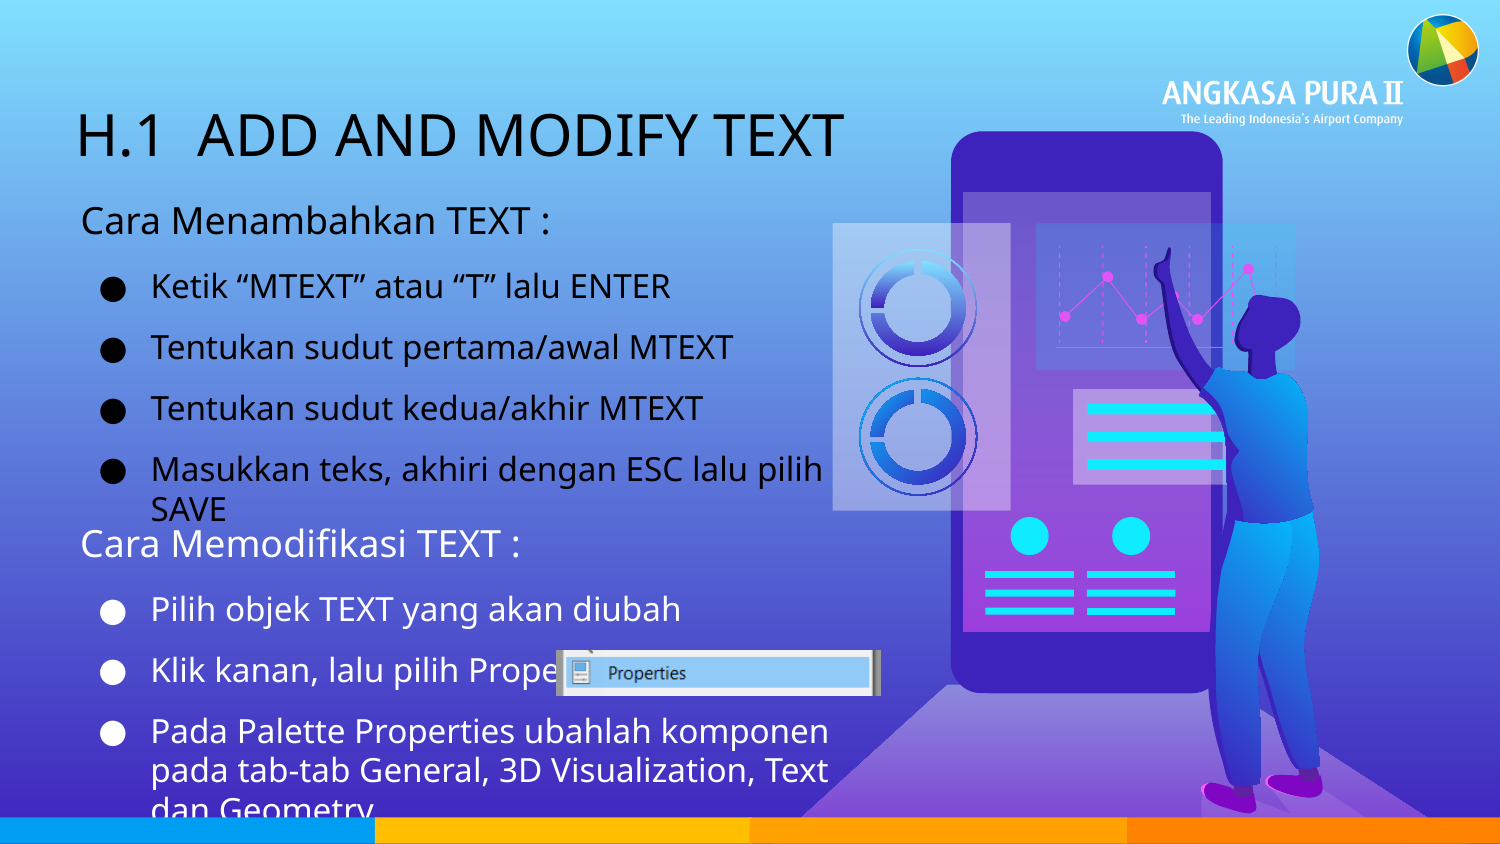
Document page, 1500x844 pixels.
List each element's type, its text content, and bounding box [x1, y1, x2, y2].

text_box Cara Memodifikasi TEXT : [65, 511, 744, 573]
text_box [749, 131, 1500, 816]
list Ketik “MTEXT” atau “T” lalu ENTER Tentukan sudut pertama/awal MTEXT Tentukan sudut kedua/akhir MTEXT Masukkan teks, akhiri dengan ESC lalu pilih SAVE [60, 250, 744, 517]
picture [556, 649, 881, 696]
subtitle Cara Menambahkan TEXT : [65, 188, 744, 250]
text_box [0, 817, 1500, 844]
text_box Pilih objek TEXT yang akan diubah Klik kanan, lalu pilih Properties Pada Palette Properties ubahlah komponen pada tab-tab General, 3D Visualization, Text dan Geometry [60, 573, 744, 815]
picture [1162, 14, 1479, 126]
title H.1 ADD AND MODIFY TEXT [60, 83, 1064, 181]
